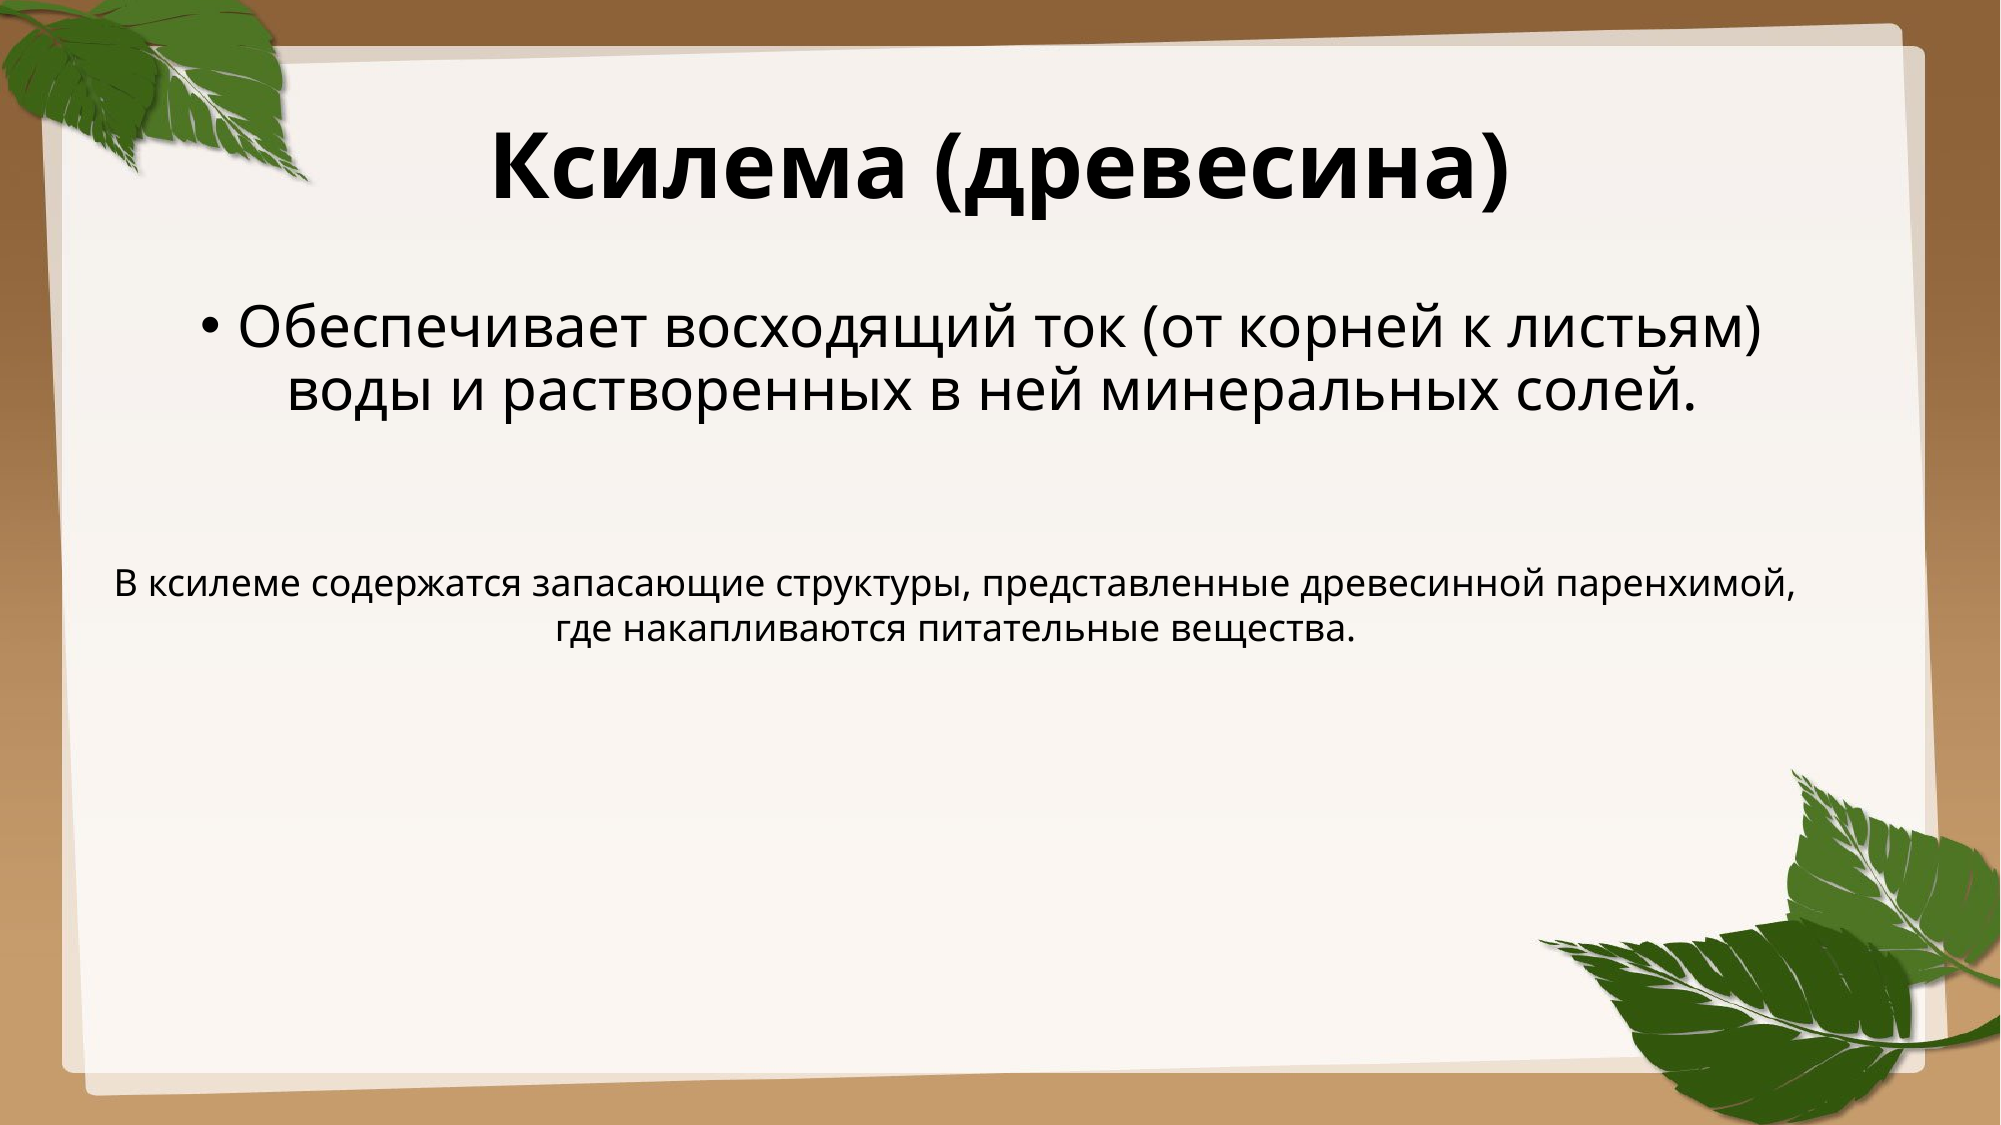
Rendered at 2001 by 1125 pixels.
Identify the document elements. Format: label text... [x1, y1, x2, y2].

picture [0, 0, 2001, 1125]
title Ксилема (древесина) [137, 59, 1863, 278]
text_box В ксилеме содержатся запасающие структуры, представленные древесинной паренхимой, где накапливаются питательные вещества. [67, 551, 1844, 657]
list Обеспечивает восходящий ток (от корней к листьям) воды и растворенных в ней минеральных солей. [118, 289, 1844, 491]
